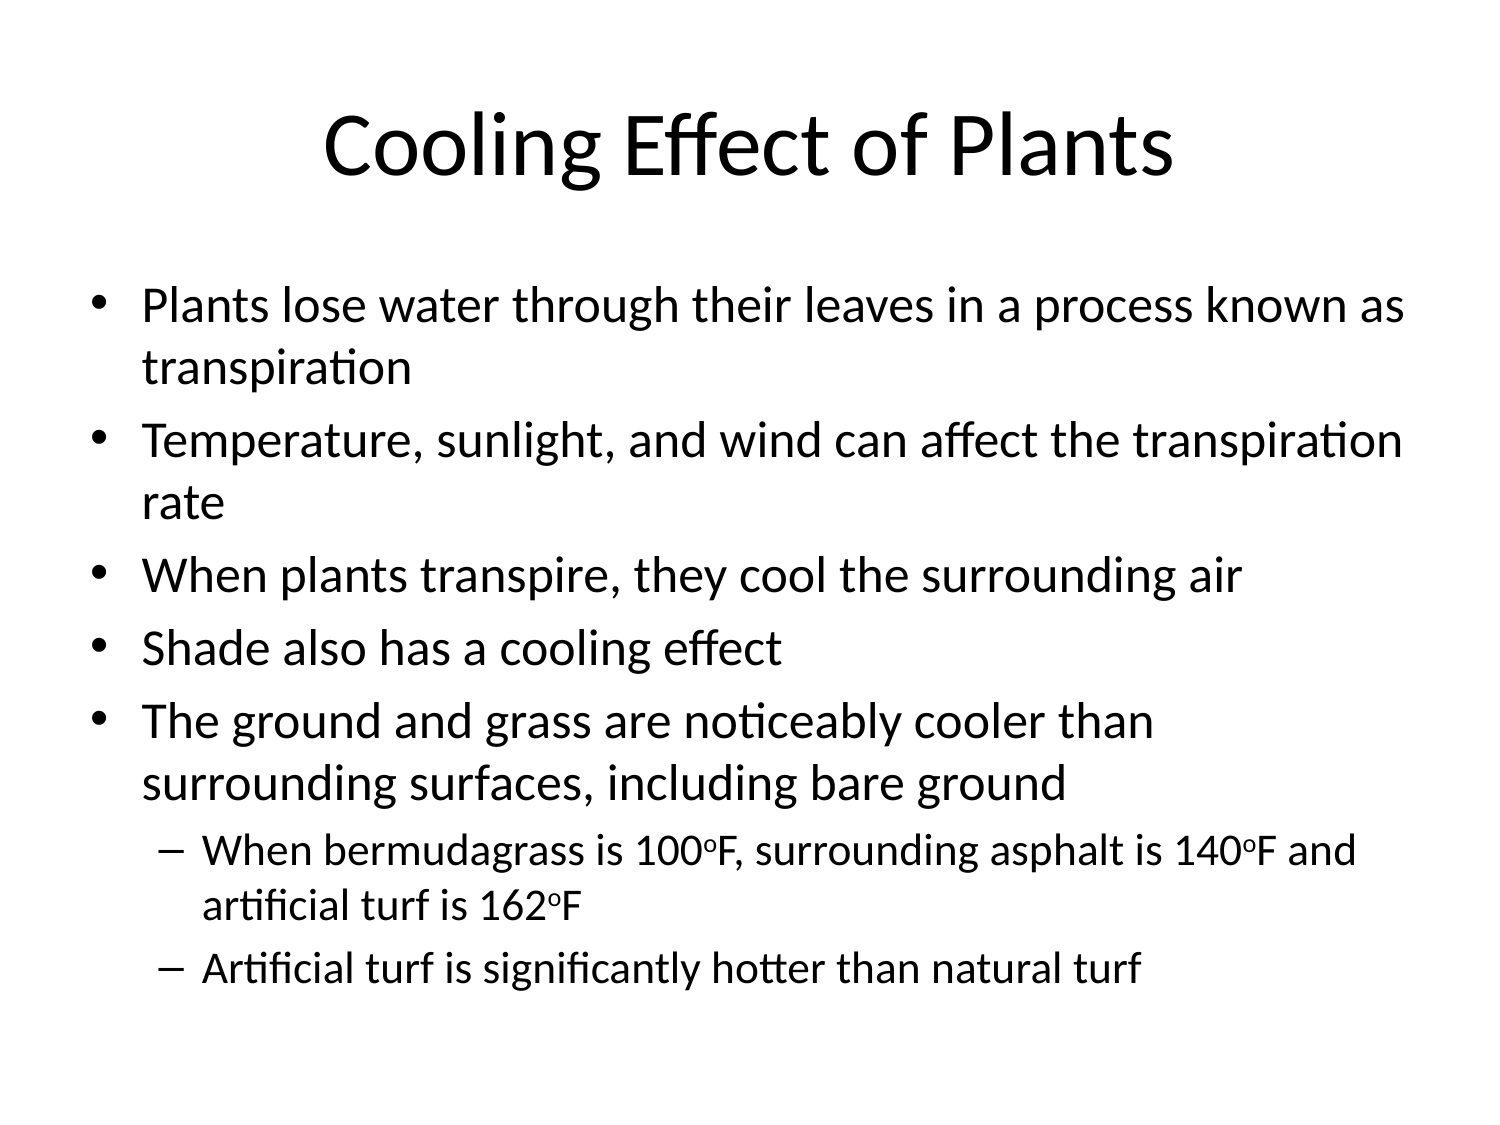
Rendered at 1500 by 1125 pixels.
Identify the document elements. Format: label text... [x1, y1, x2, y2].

list Plants lose water through their leaves in a process known as transpiration Temperature, sunlight, and wind can affect the transpiration rate When plants transpire, they cool the surrounding air Shade also has a cooling effect The ground and grass are noticeably cooler than surrounding surfaces, including bare ground When bermudagrass is 100oF, surrounding asphalt is 140oF and artificial turf is 162oF Artificial turf is significantly hotter than natural turf [75, 262, 1425, 1005]
title Cooling Effect of Plants [75, 45, 1425, 233]
